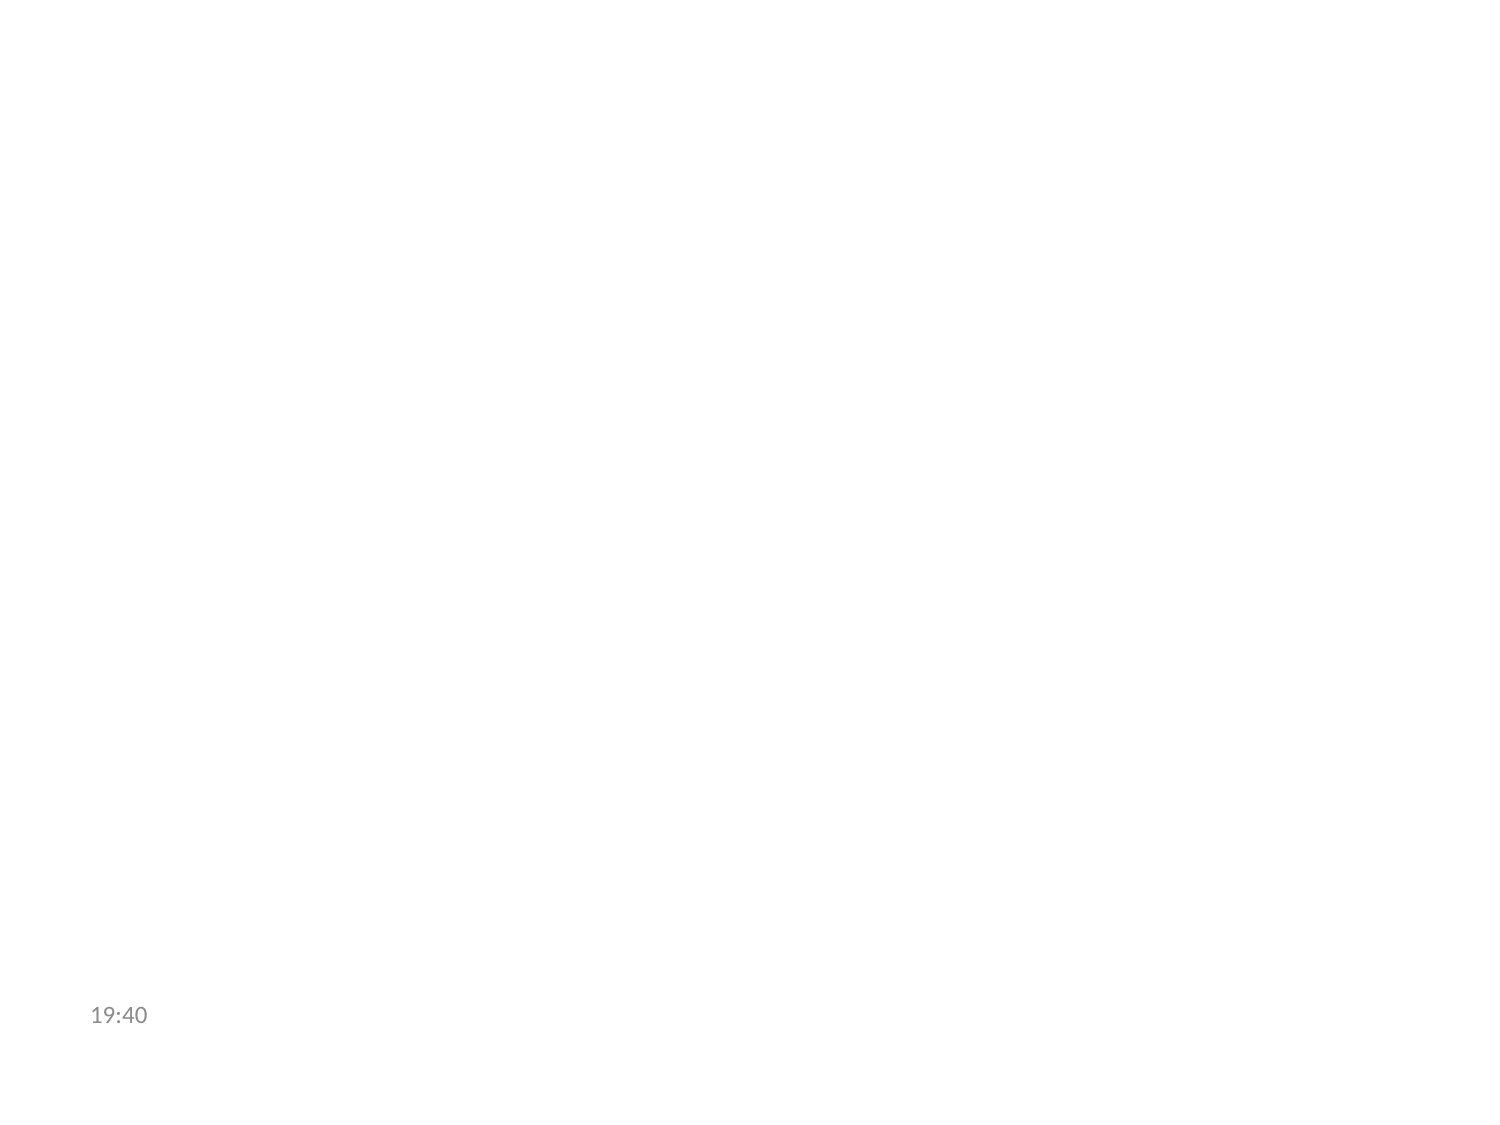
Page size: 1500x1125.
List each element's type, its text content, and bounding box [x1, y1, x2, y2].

text_box 15:35 [75, 983, 425, 1044]
